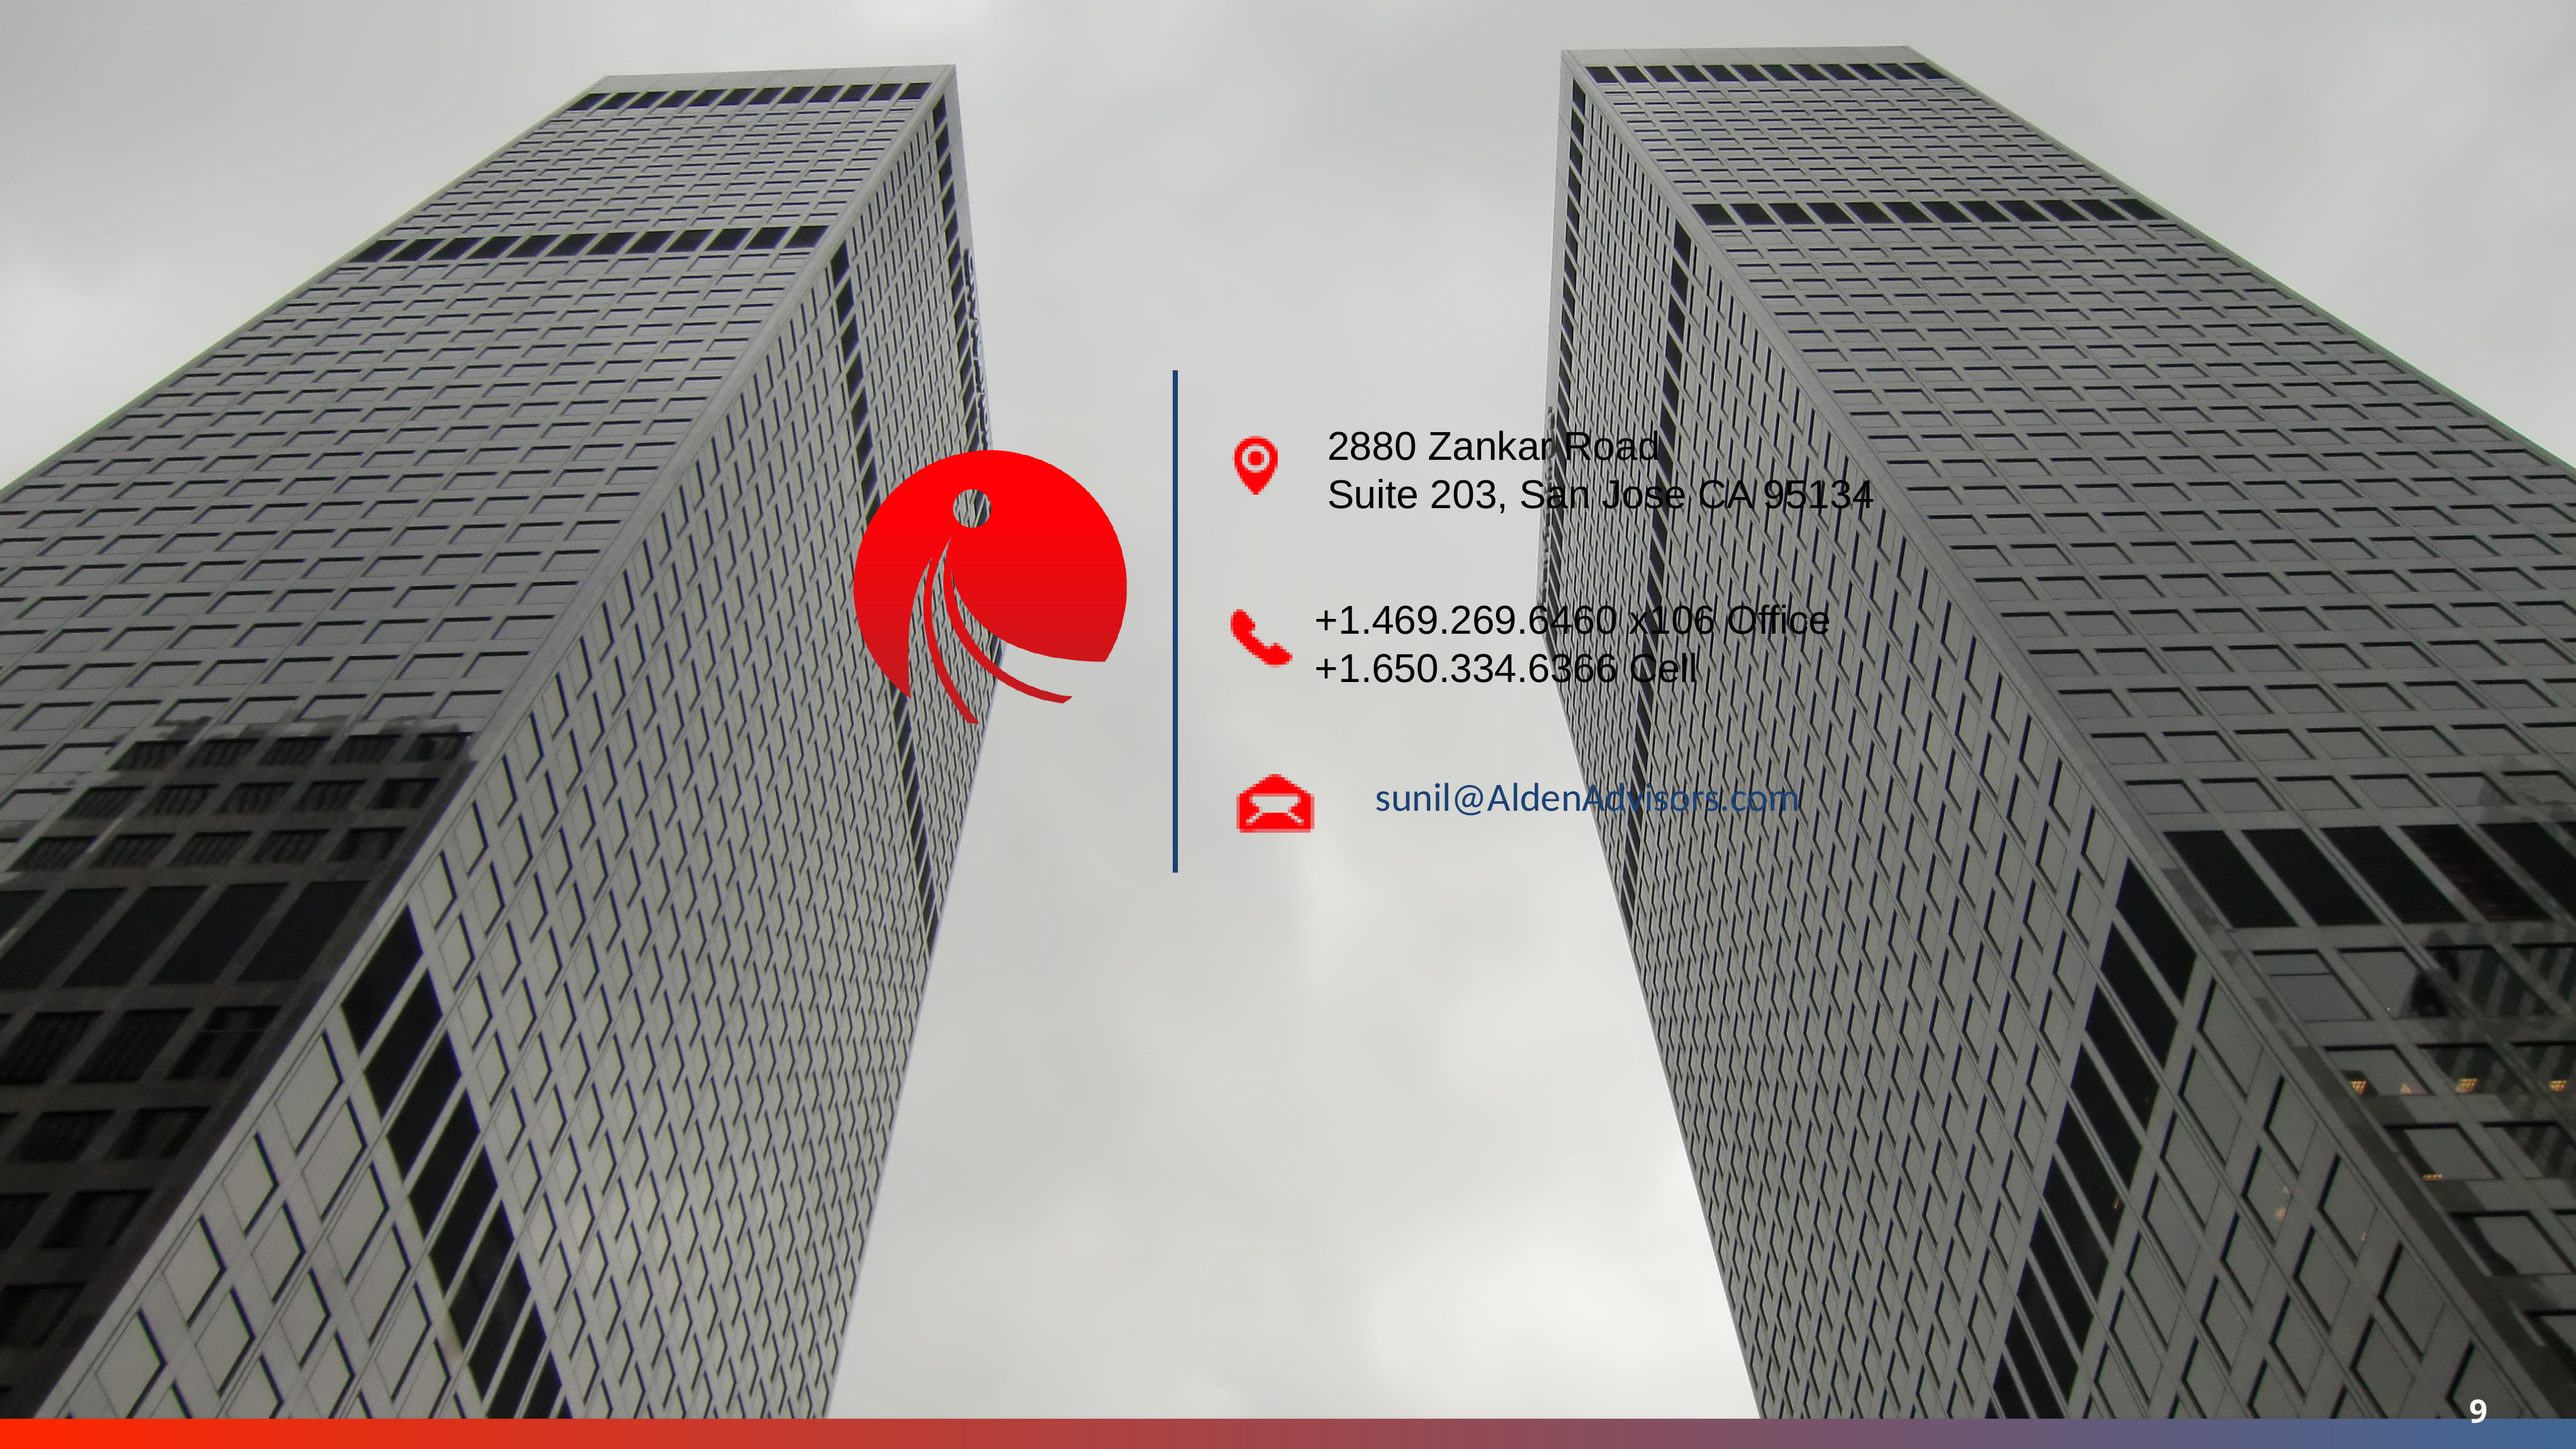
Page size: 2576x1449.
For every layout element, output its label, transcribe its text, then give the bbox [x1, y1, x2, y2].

picture [0, 0, 2576, 1419]
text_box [1231, 410, 1899, 833]
slide_number 9 [2459, 1380, 2514, 1440]
